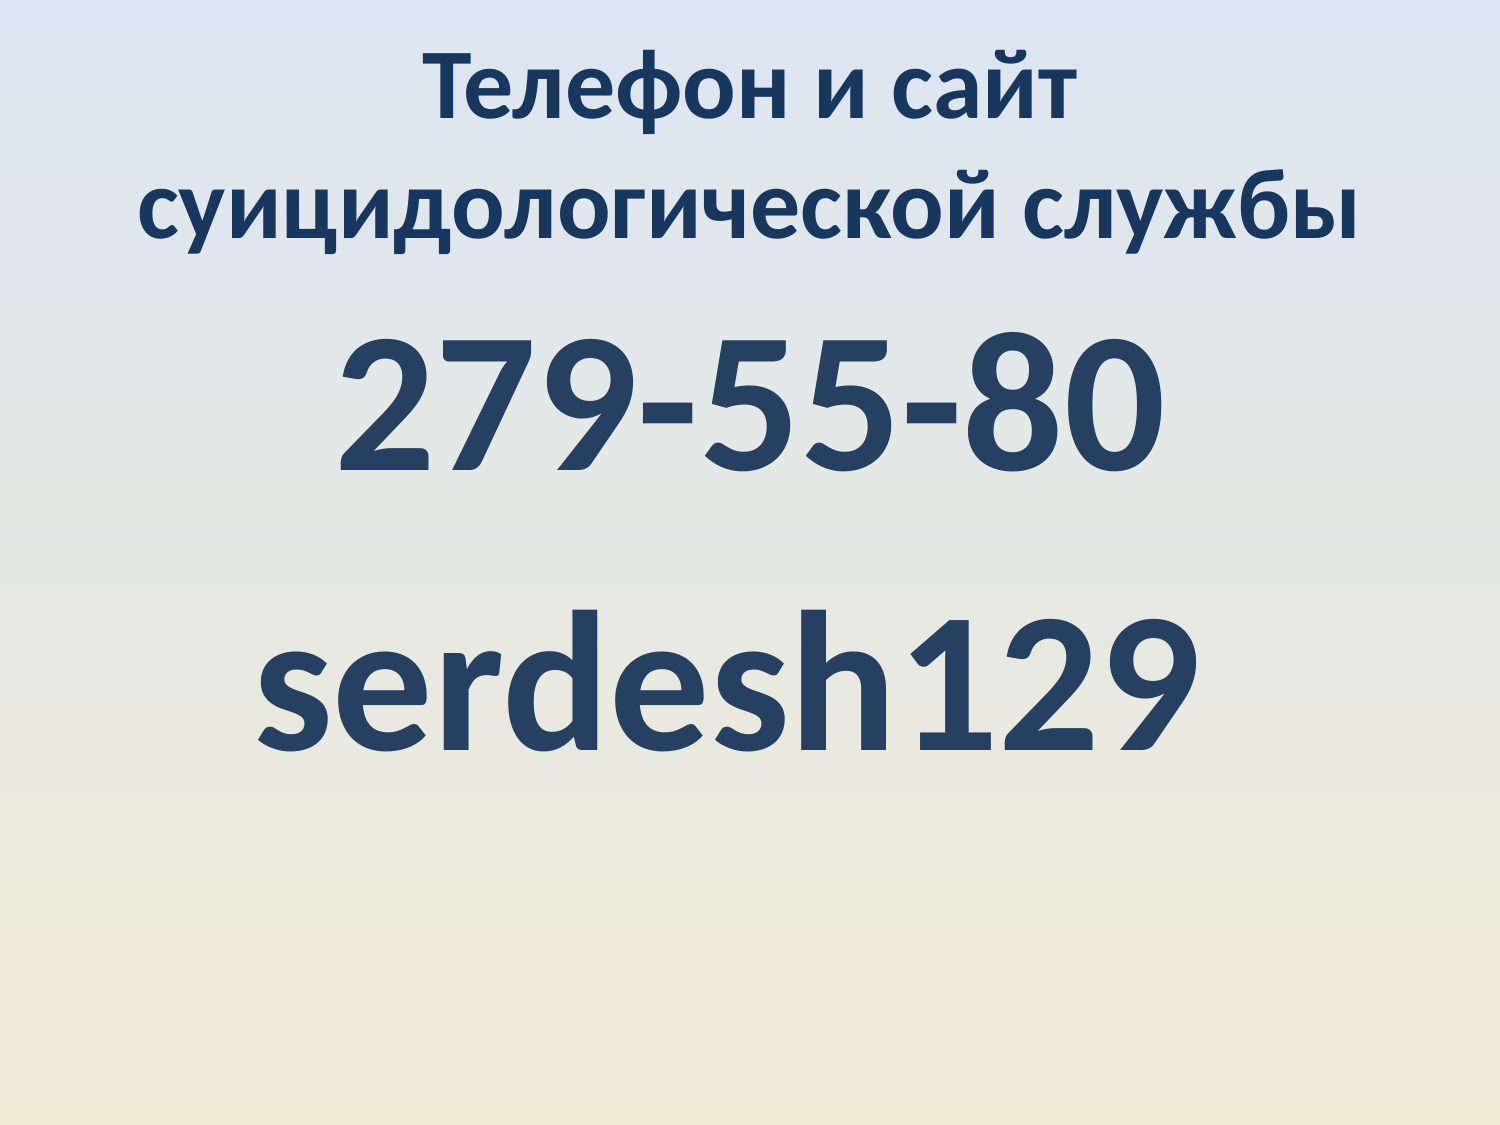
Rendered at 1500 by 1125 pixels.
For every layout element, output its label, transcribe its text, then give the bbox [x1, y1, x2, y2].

list 279-55-80 serdesh129 [74, 262, 1426, 1006]
title Телефон и сайт суицидологической службы [74, 44, 1426, 233]
